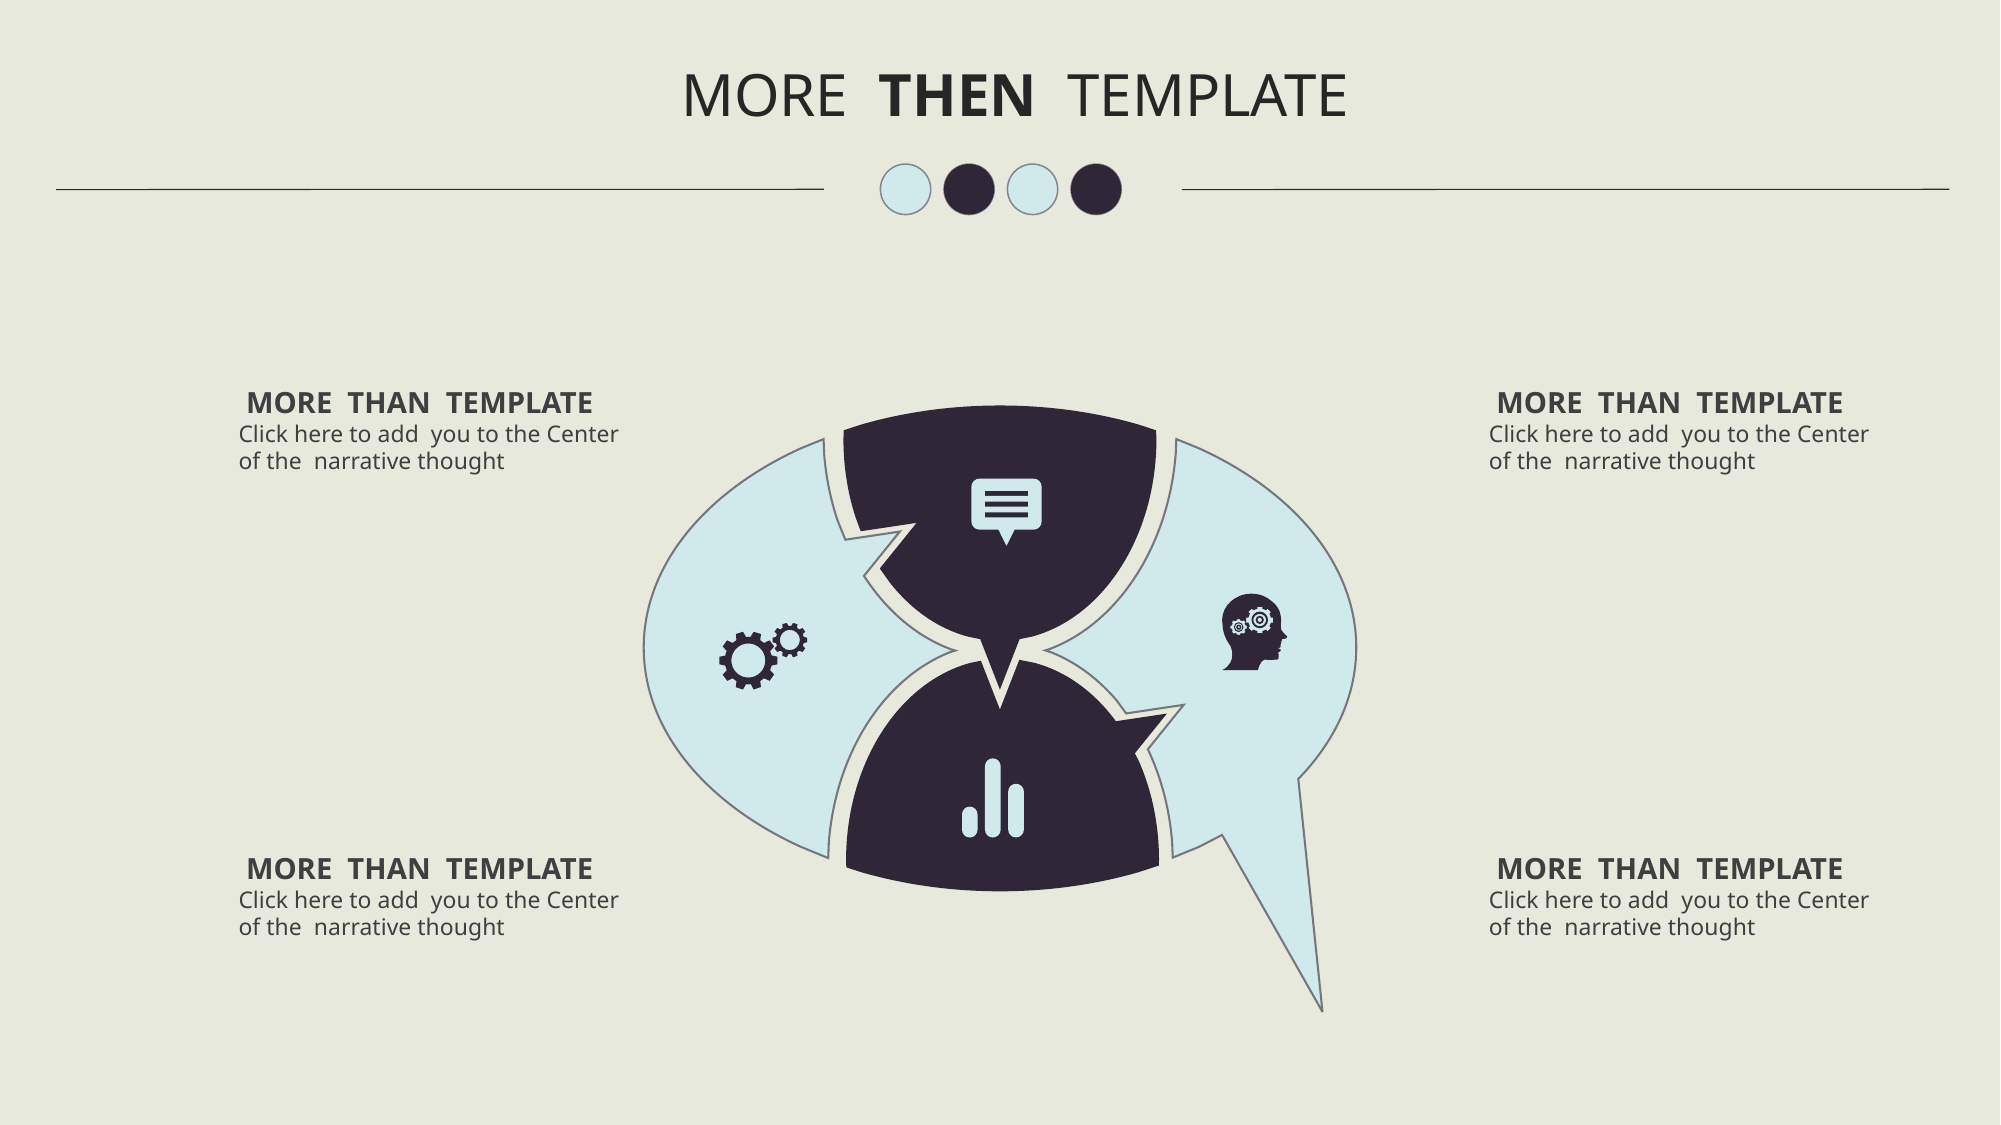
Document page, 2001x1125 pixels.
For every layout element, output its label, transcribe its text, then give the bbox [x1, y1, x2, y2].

text_box MORE THAN TEMPLATE Click here to add you to the Center of the narrative thought [1474, 842, 1891, 1010]
text_box [843, 405, 1157, 690]
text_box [961, 758, 1025, 838]
text_box [846, 659, 1167, 892]
text_box MORE THAN TEMPLATE Click here to add you to the Center of the narrative thought [1474, 376, 1891, 544]
text_box MORE THAN TEMPLATE Click here to add you to the Center of the narrative thought [223, 376, 641, 544]
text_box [880, 163, 1122, 215]
text_box MORE THEN TEMPLATE [636, 42, 1365, 138]
text_box [643, 439, 956, 859]
text_box MORE THAN TEMPLATE Click here to add you to the Center of the narrative thought [223, 842, 641, 1010]
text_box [1221, 593, 1291, 671]
text_box [1045, 439, 1357, 1012]
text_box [719, 622, 808, 690]
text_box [971, 478, 1042, 546]
